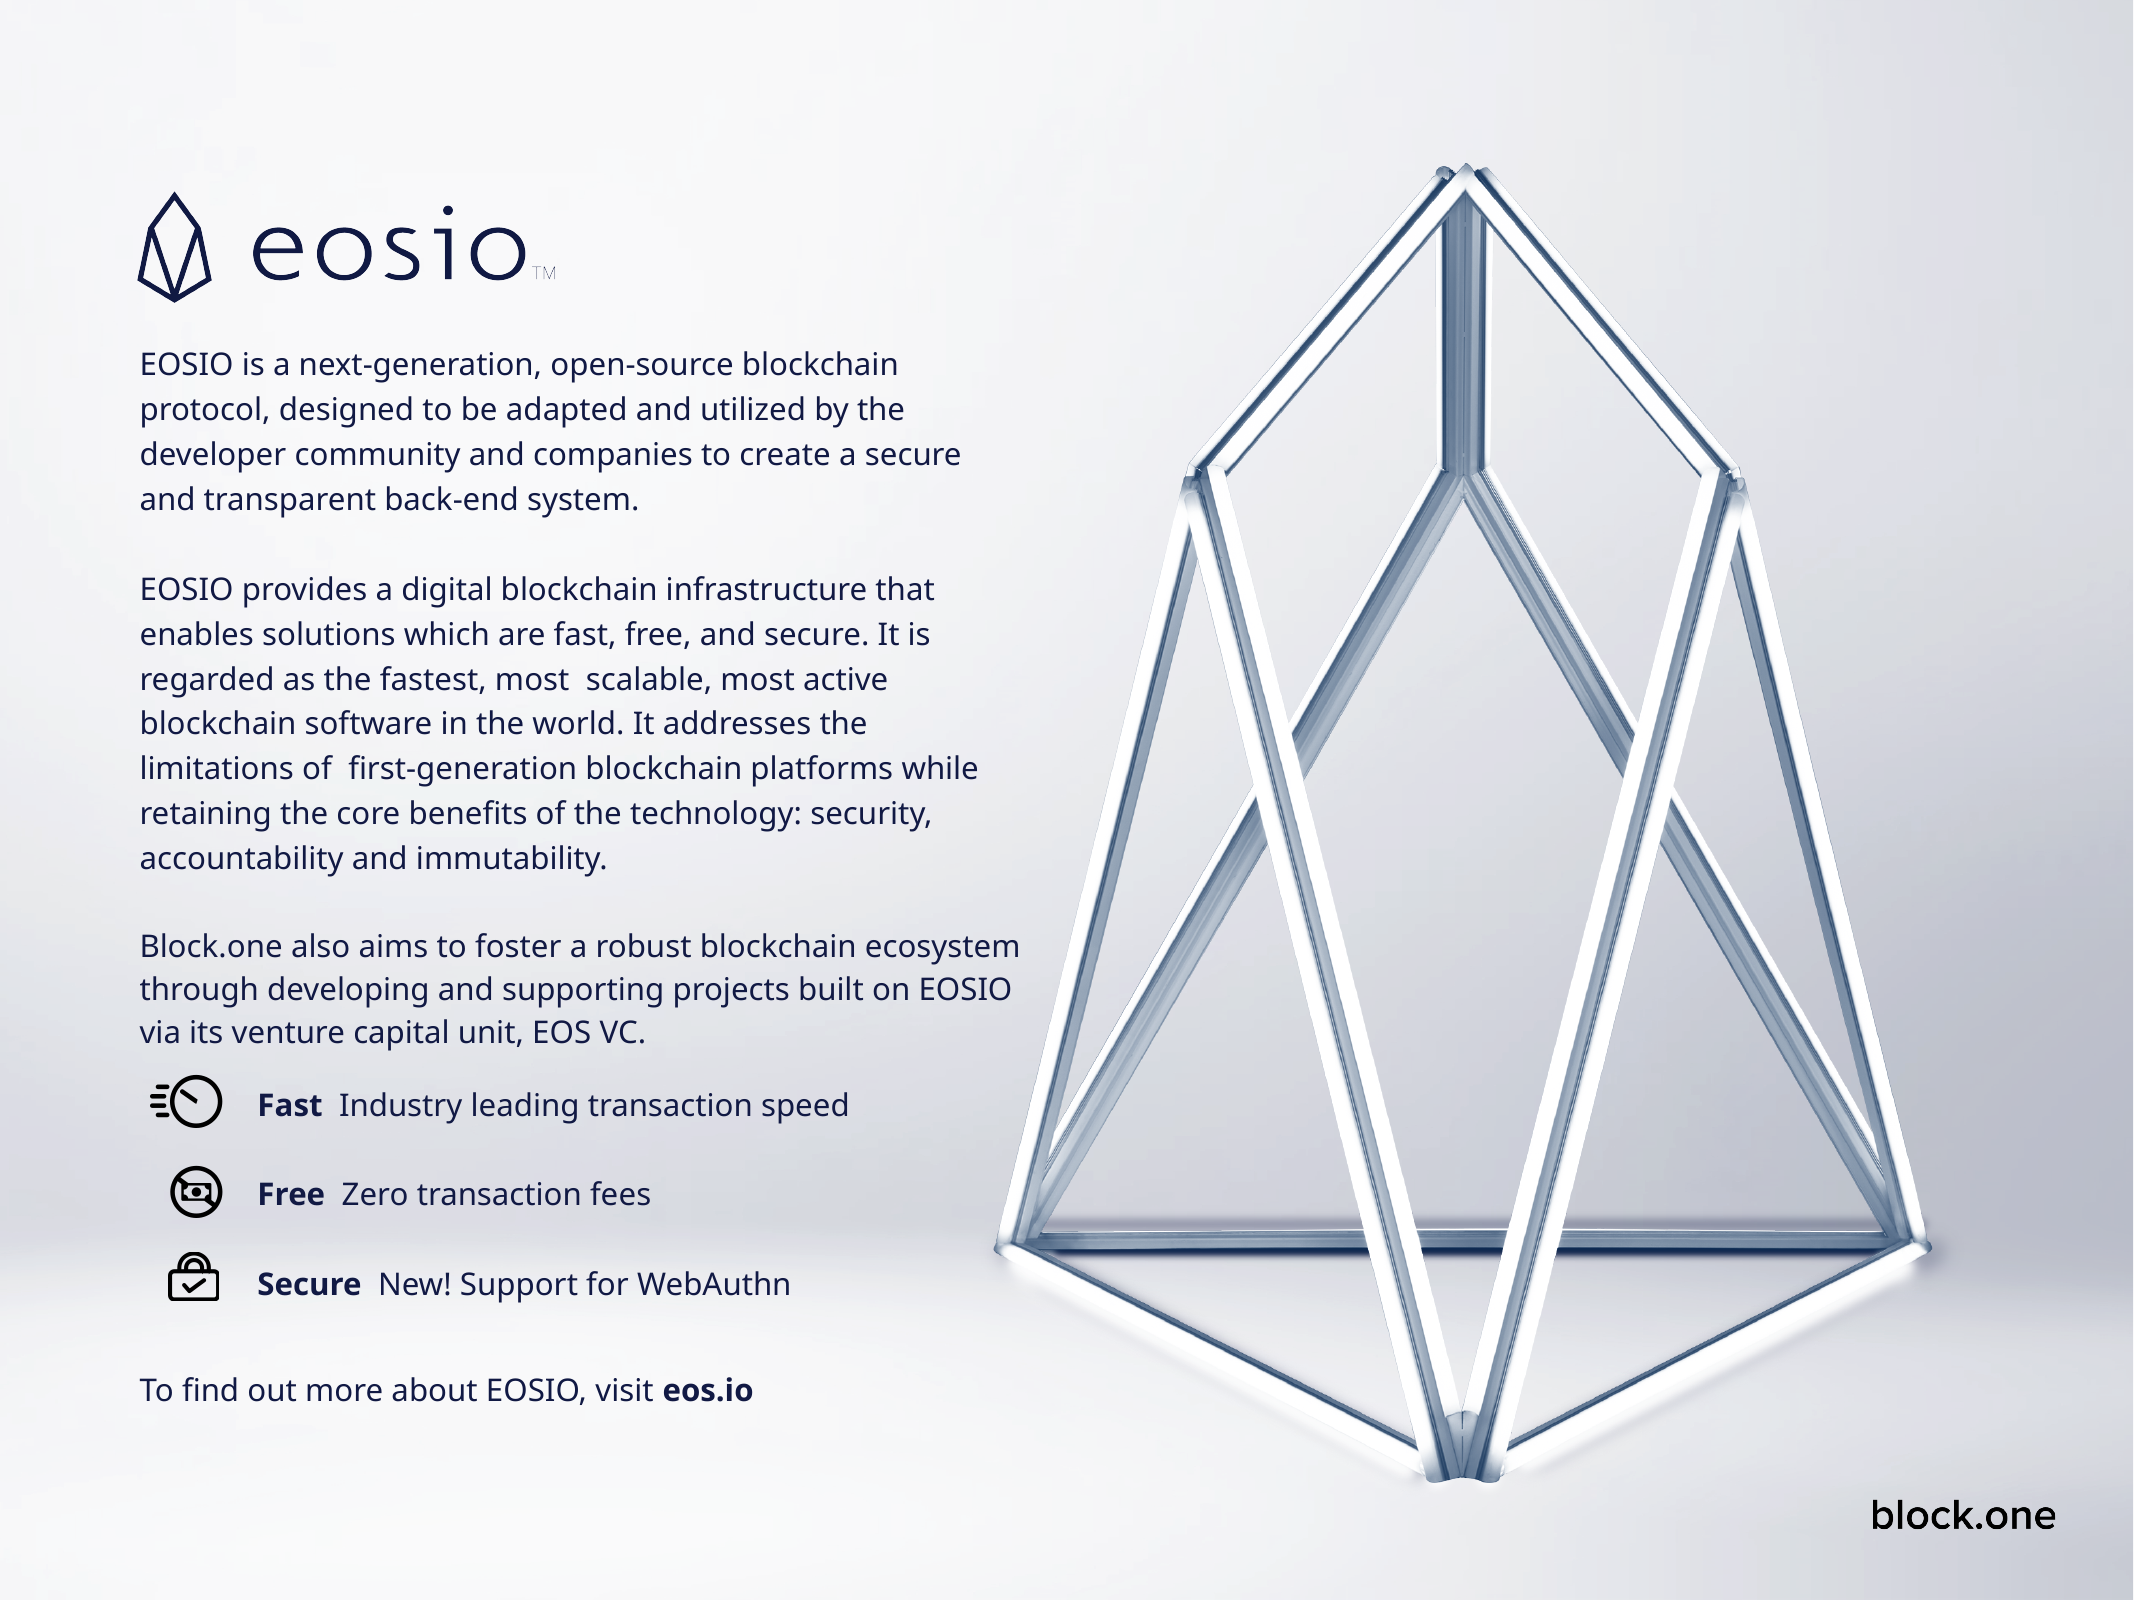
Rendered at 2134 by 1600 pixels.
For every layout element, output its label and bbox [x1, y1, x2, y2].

picture [0, 0, 2134, 1600]
text_box [150, 1068, 950, 1310]
